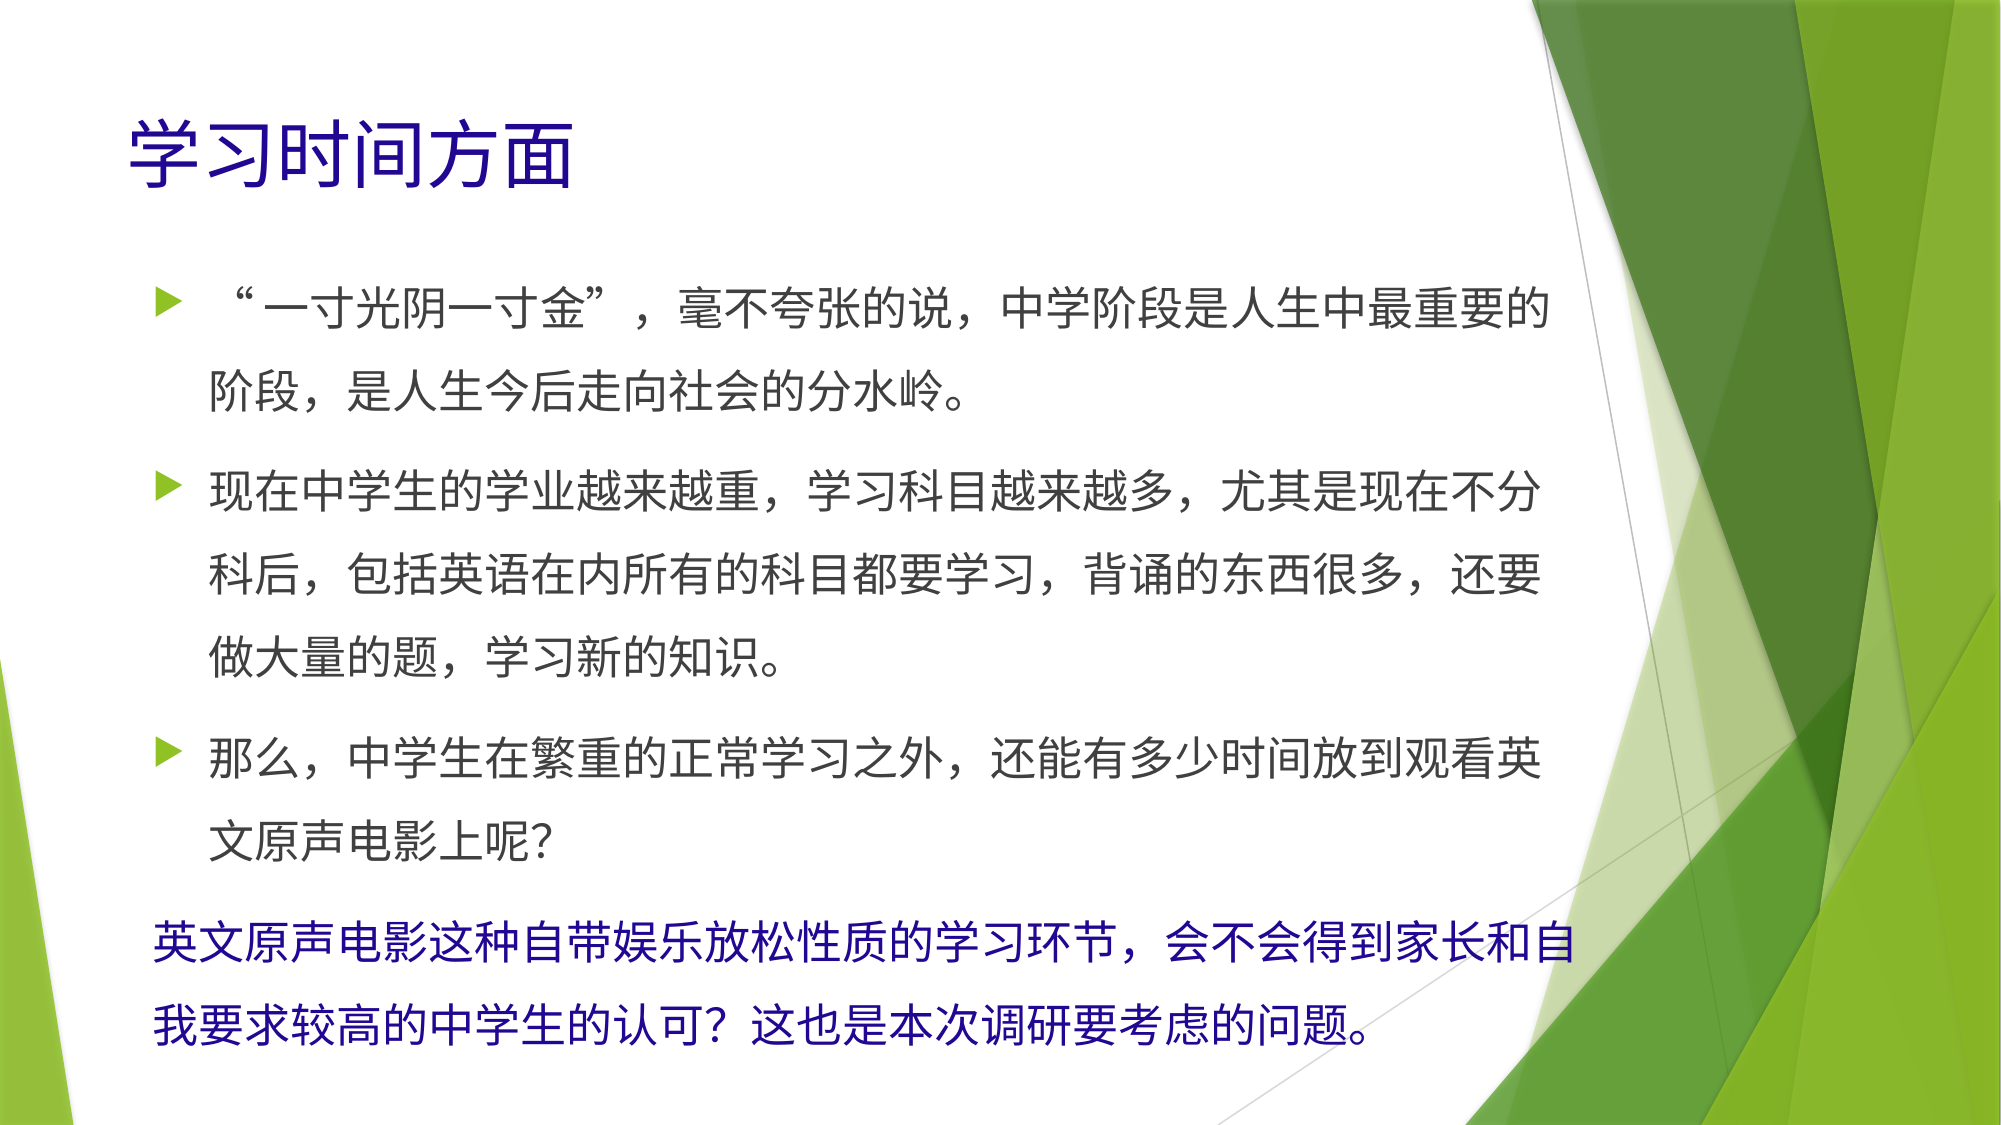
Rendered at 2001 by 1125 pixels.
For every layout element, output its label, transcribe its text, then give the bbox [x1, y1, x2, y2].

title 学习时间方面 [111, 99, 1522, 317]
list “一寸光阴一寸金”，毫不夸张的说，中学阶段是人生中最重要的阶段，是人生今后走向社会的分水岭。 现在中学生的学业越来越重，学习科目越来越多，尤其是现在不分科后，包括英语在内所有的科目都要学习，背诵的东西很多，还要做大量的题，学习新的知识。 那么，中学生在繁重的正常学习之外，还能有多少时间放到观看英文原声电影上呢？ 英文原声电影这种自带娱乐放松性质的学习环节，会不会得到家长和自我要求较高的中学生的认可？这也是本次调研要考虑的问题。 [137, 244, 1599, 1066]
